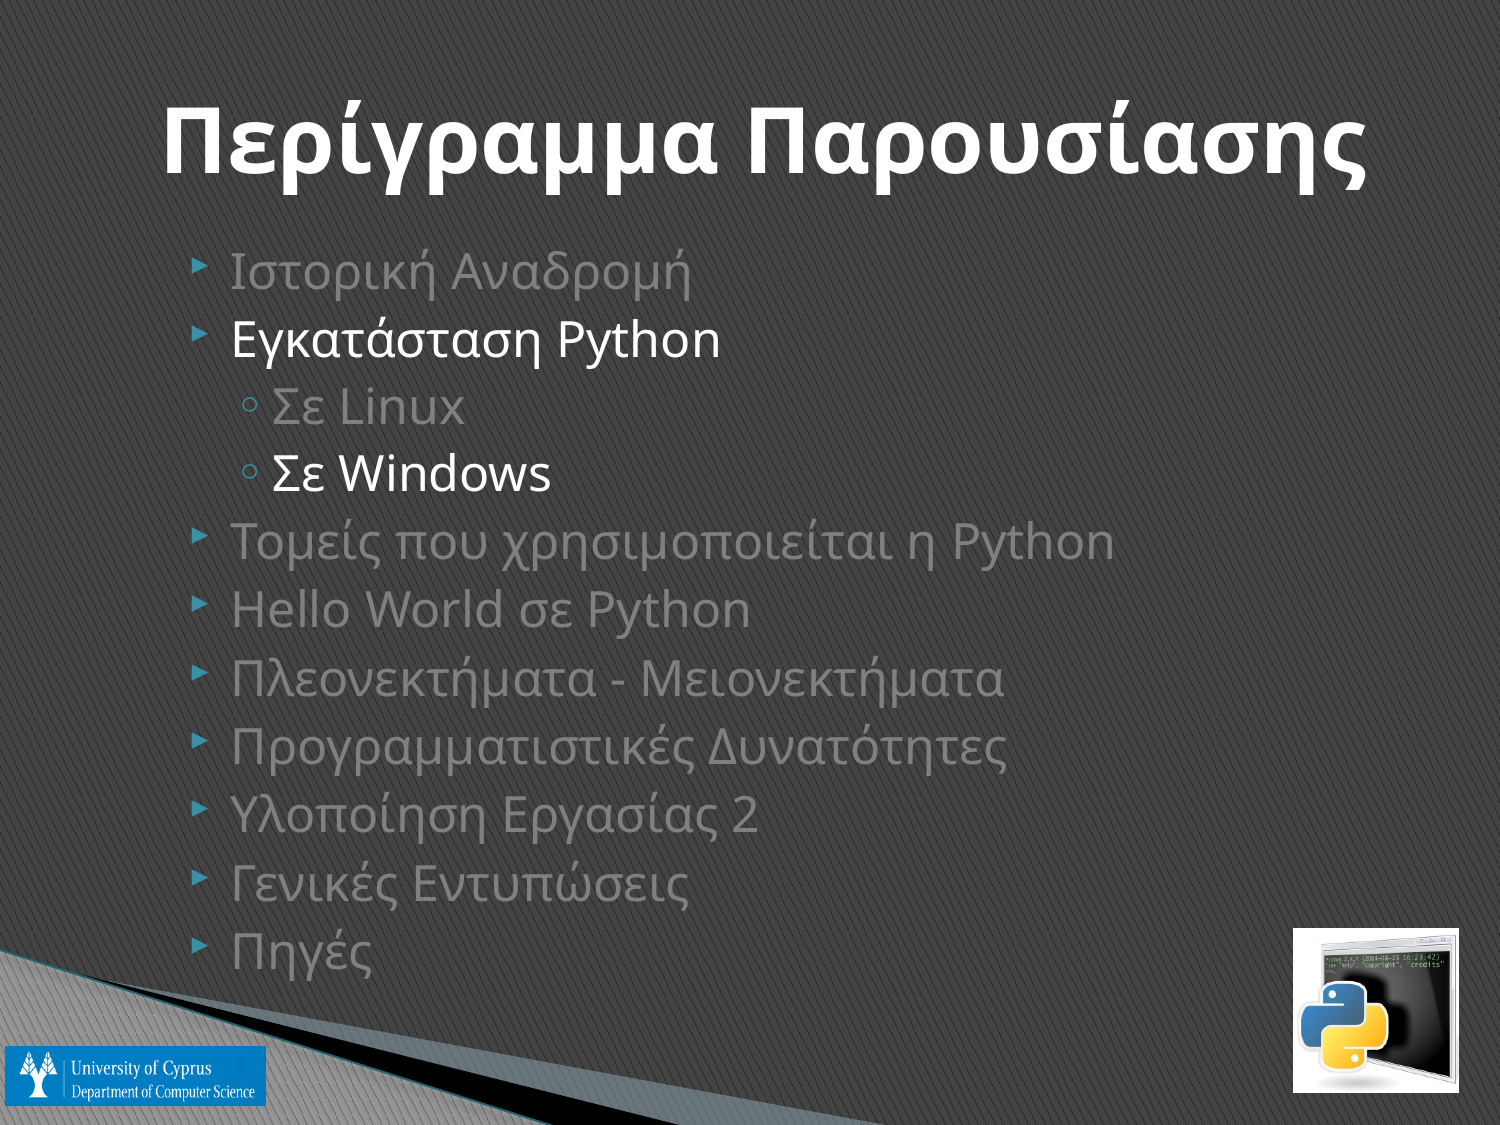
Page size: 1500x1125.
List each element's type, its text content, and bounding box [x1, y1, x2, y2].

picture [5, 1046, 266, 1107]
picture [1293, 928, 1459, 1093]
text_box Ιστορική Αναδρομή Εγκατάσταση Python Σε Linux Σε Windows Τομείς που χρησιμοποιείται η Python Hello World σε Python Πλεονεκτήματα - Μειονεκτήματα Προγραμματιστικές Δυνατότητες Υλοποίηση Εργασίας 2 Γενικές Εντυπώσεις Πηγές [155, 231, 1500, 975]
text_box Περίγραμμα Παρουσίασης [88, 42, 1439, 231]
